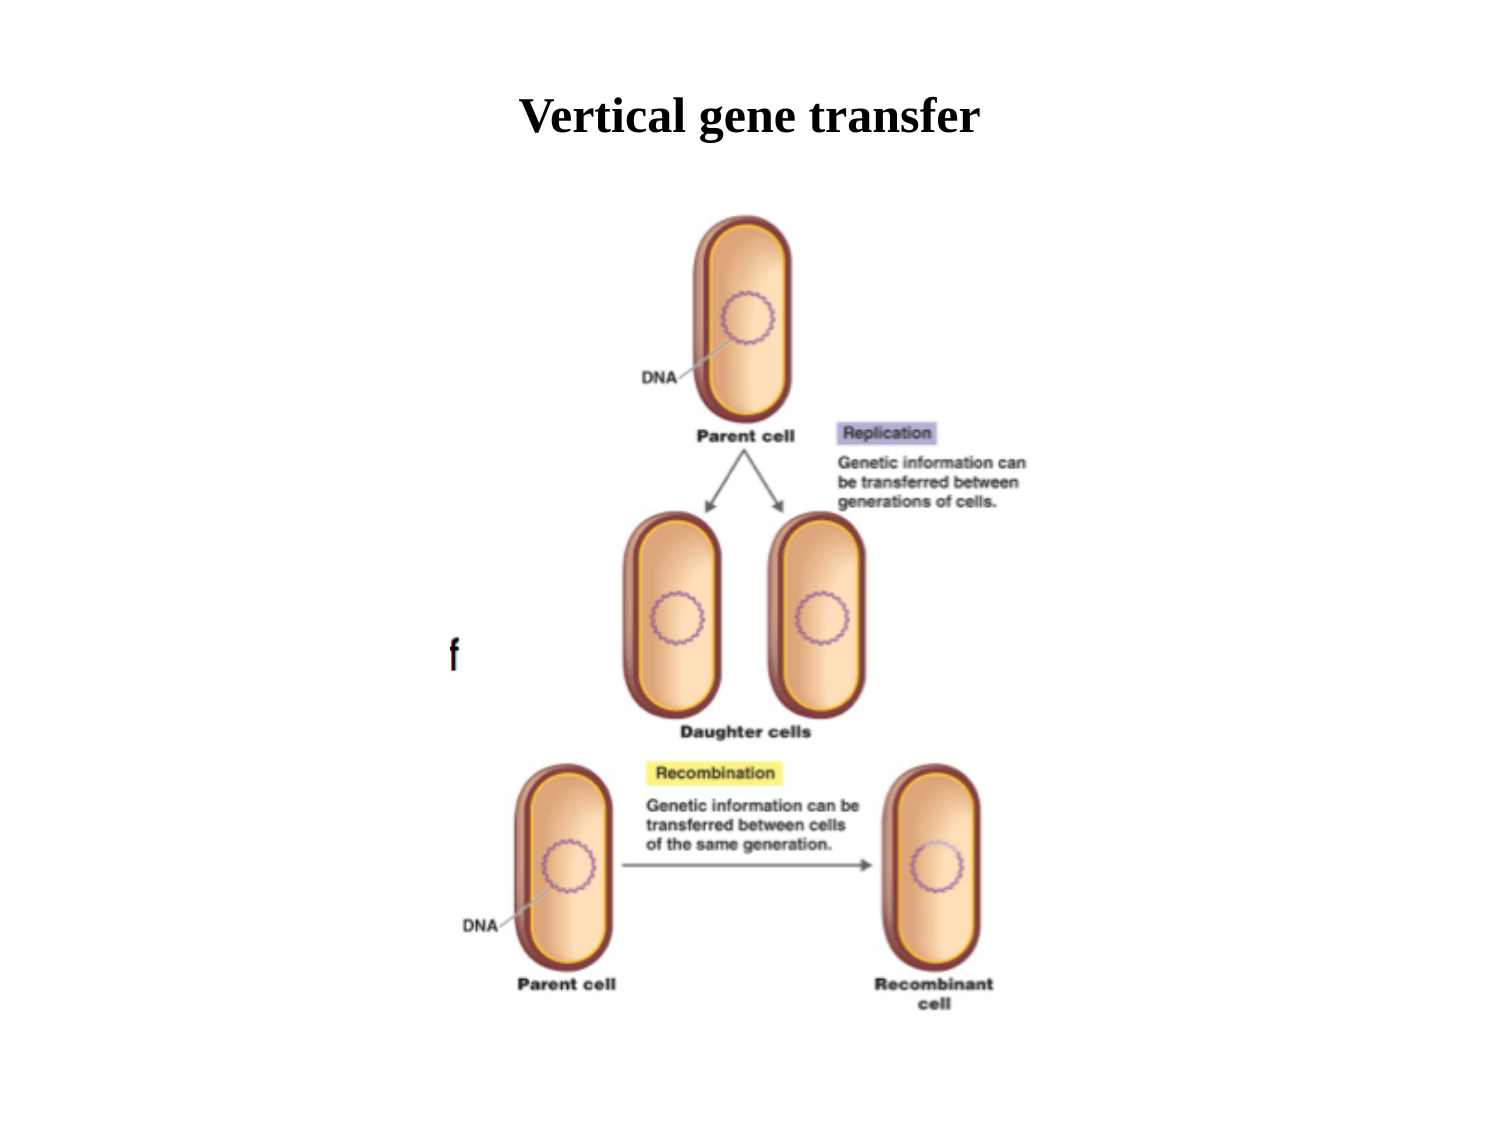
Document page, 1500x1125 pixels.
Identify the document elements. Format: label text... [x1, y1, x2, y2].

list Vertical gene transfer [75, 75, 1425, 1005]
picture [449, 213, 1034, 1042]
